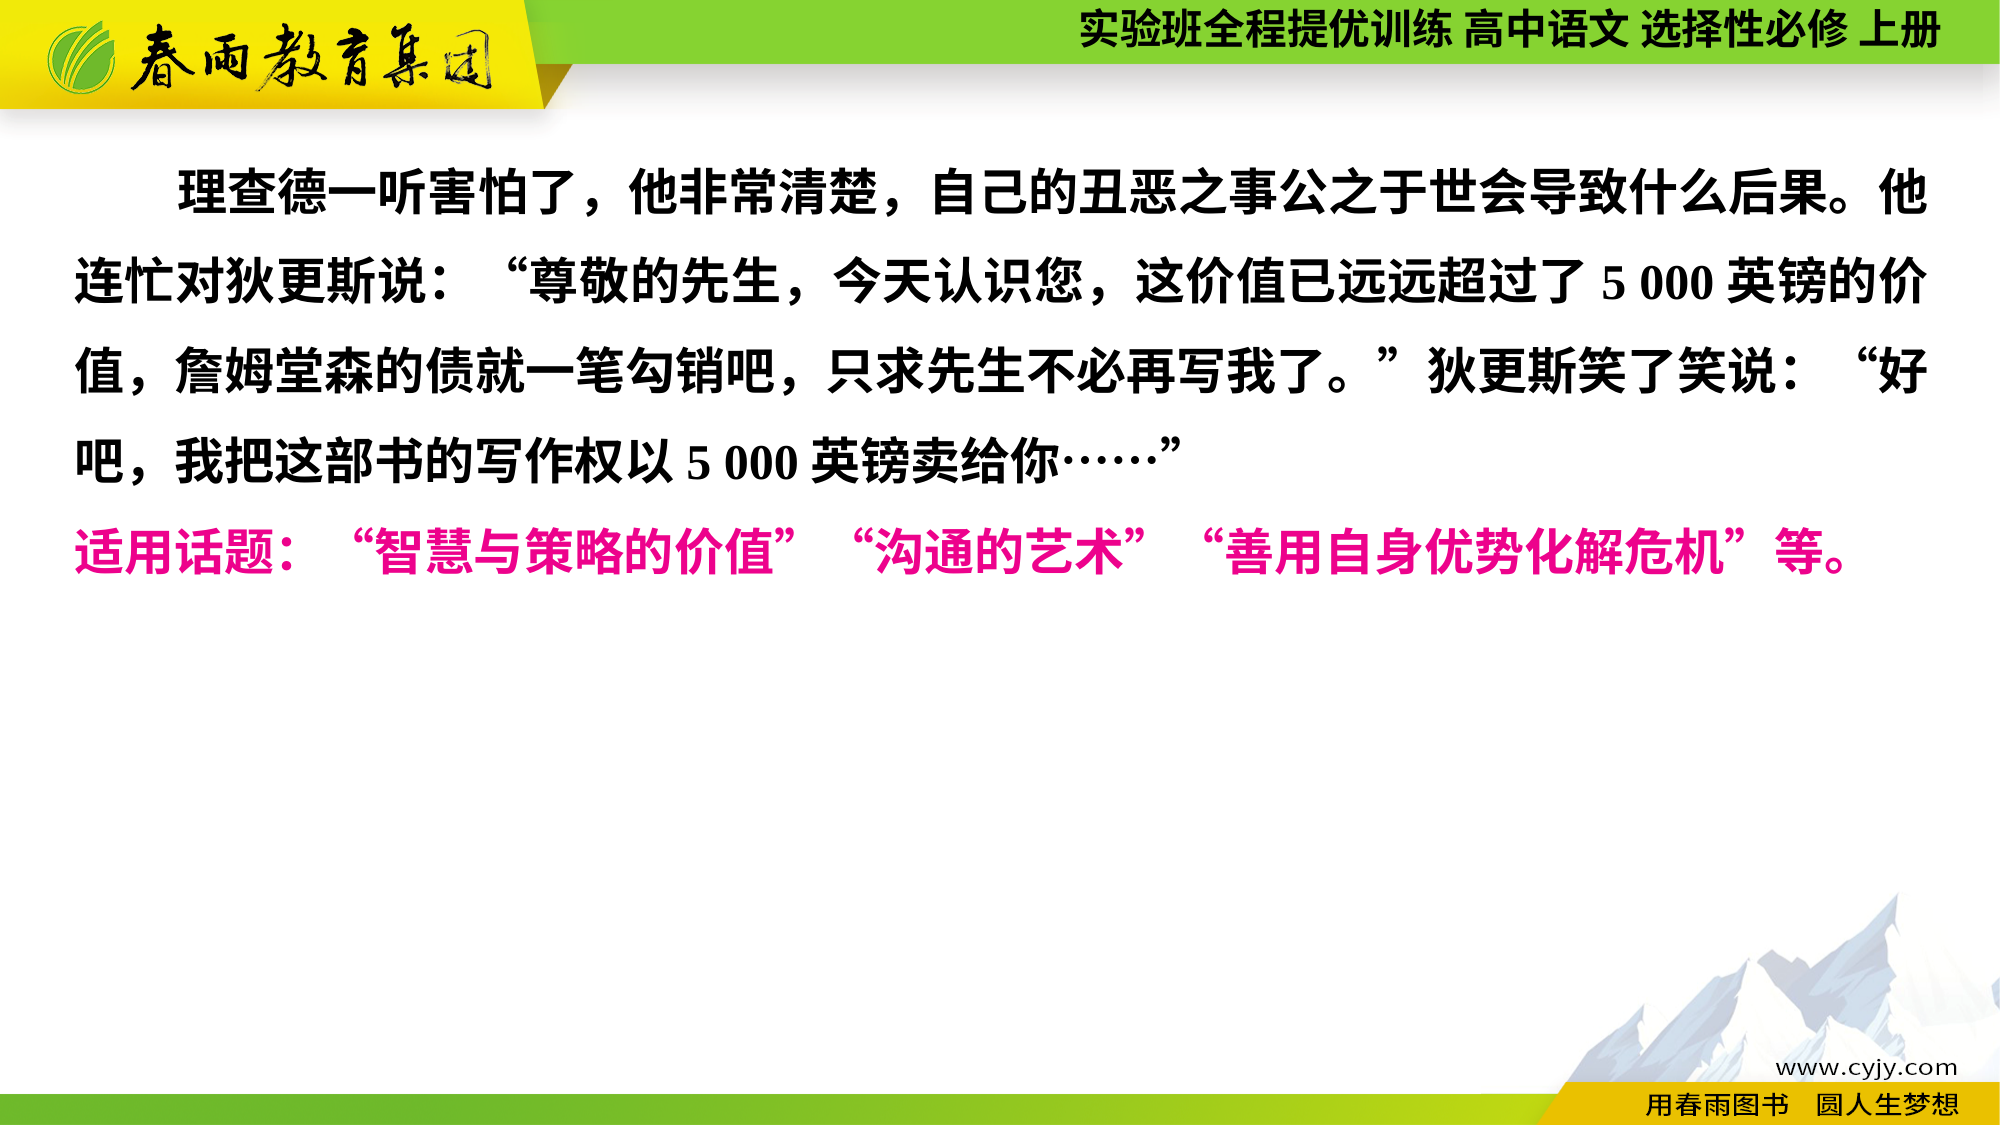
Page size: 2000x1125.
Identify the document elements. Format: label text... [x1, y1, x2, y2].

picture [0, 0, 2000, 1125]
list 理查德一听害怕了，他非常清楚，自己的丑恶之事公之于世会导致什么后果。他连忙对狄更斯说：“尊敬的先生，今天认识您，这价值已远远超过了5 000英镑的价值，詹姆堂森的债就一笔勾销吧，只求先生不必再写我了。”狄更斯笑了笑说：“好吧，我把这部书的写作权以5 000英镑卖给你……” 适用话题：“智慧与策略的价值”“沟通的艺术”“善用自身优势化解危机”等。 [59, 122, 1944, 592]
